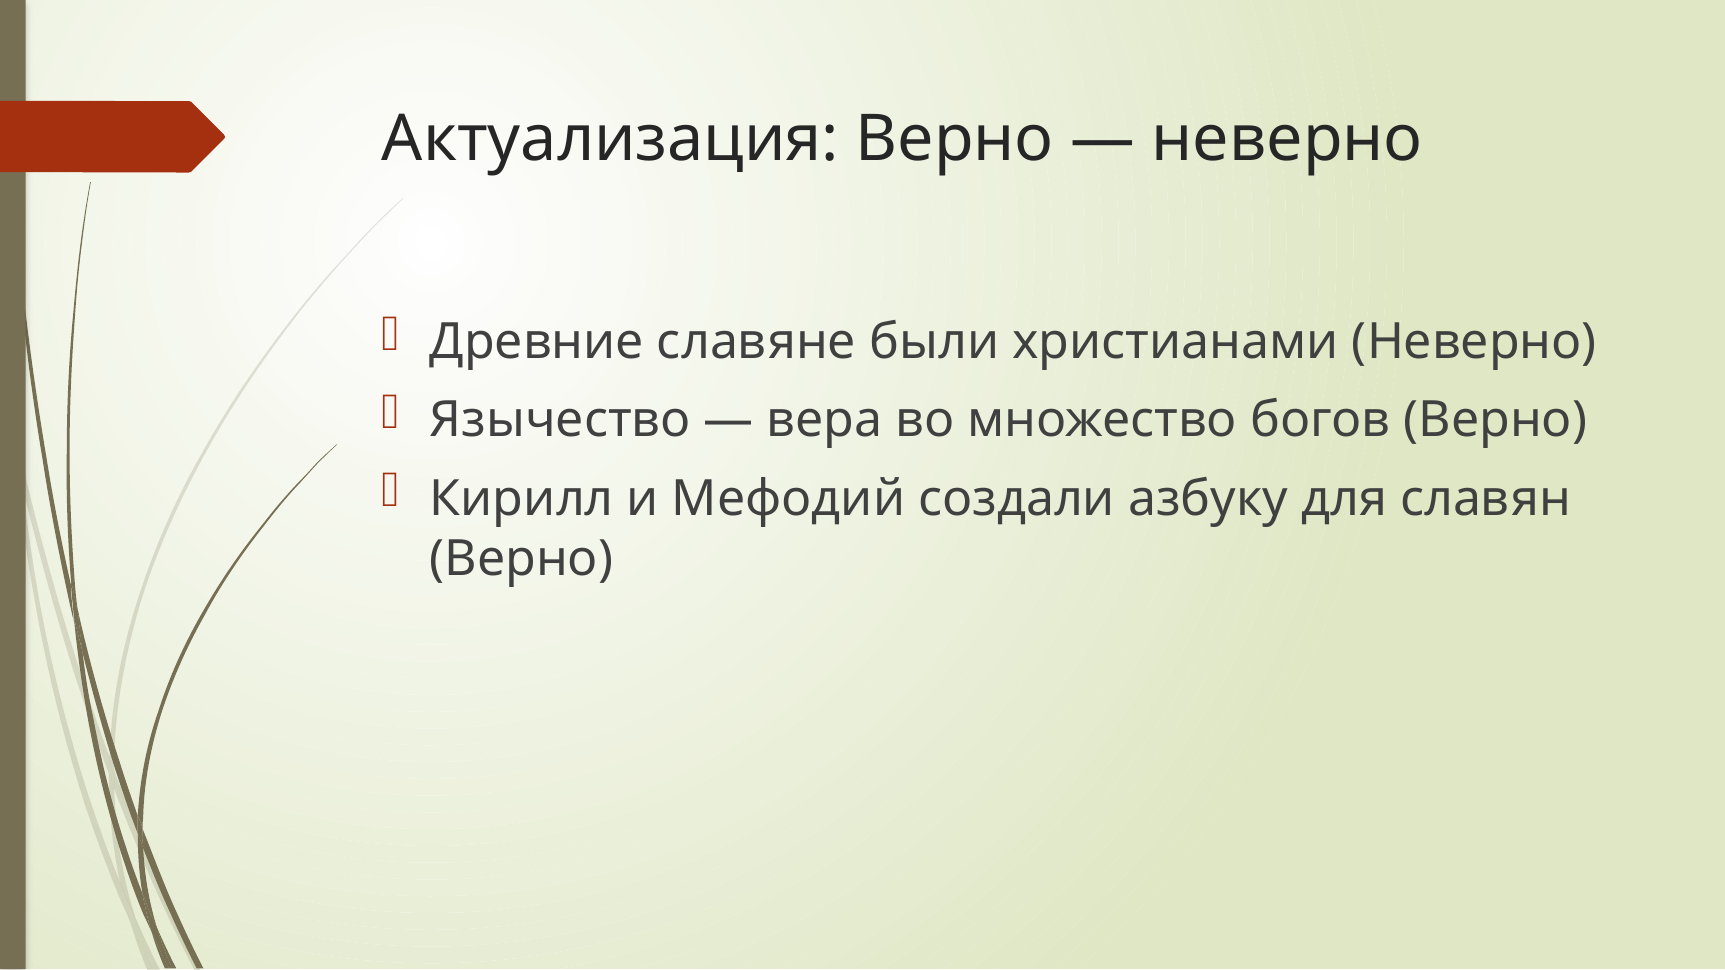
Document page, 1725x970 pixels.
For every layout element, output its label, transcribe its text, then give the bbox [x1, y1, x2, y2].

title Актуализация: Верно — неверно [366, 88, 1628, 270]
list Древние славяне были христианами (Неверно) Язычество — вера во множество богов (Верно) Кирилл и Мефодий создали азбуку для славян (Верно) [366, 301, 1628, 836]
